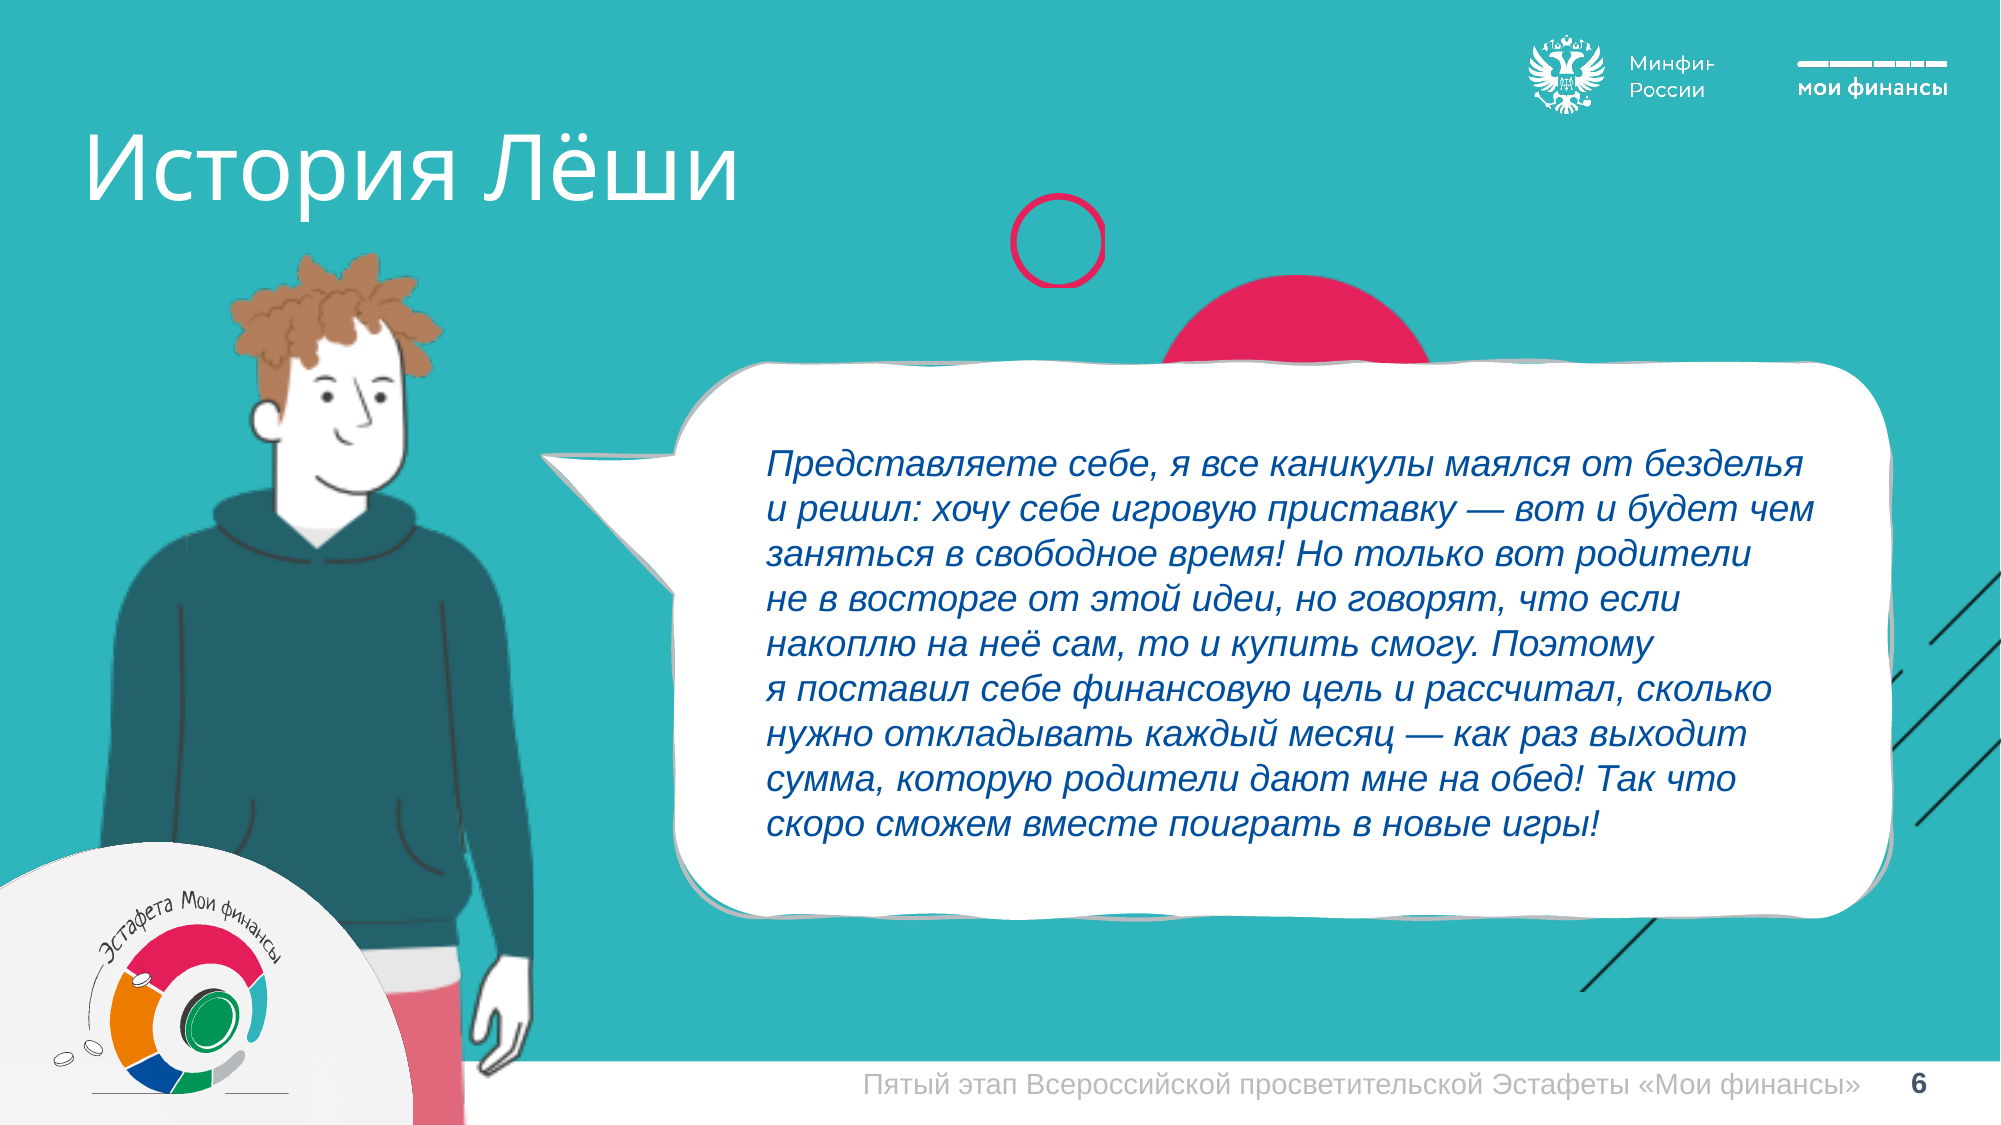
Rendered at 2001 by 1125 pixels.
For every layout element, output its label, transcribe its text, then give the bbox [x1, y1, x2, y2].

picture [1151, 275, 1439, 563]
text_box Представляете себе, я все каникулы маялся от безделья и решил: хочу себе игровую приставку — вот и будет чем заняться в свободное время! Но только вот родители не в восторге от этой идеи, но говорят, что если накоплю на неё сам, то и купить смогу. Поэтому я поставил себе финансовую цель и рассчитал, сколько нужно откладывать каждый месяц — как раз выходит сумма, которую родители дают мне на обед! Так что скоро сможем вместе поиграть в новые игры! [751, 431, 1838, 852]
text_box [1443, 358, 1894, 519]
text_box [540, 360, 1553, 922]
slide_number 6 [1862, 1052, 1943, 1113]
picture [0, 252, 534, 1125]
text_box История Лёши [81, 121, 943, 221]
picture [1010, 193, 1106, 288]
picture [1558, 520, 2000, 992]
